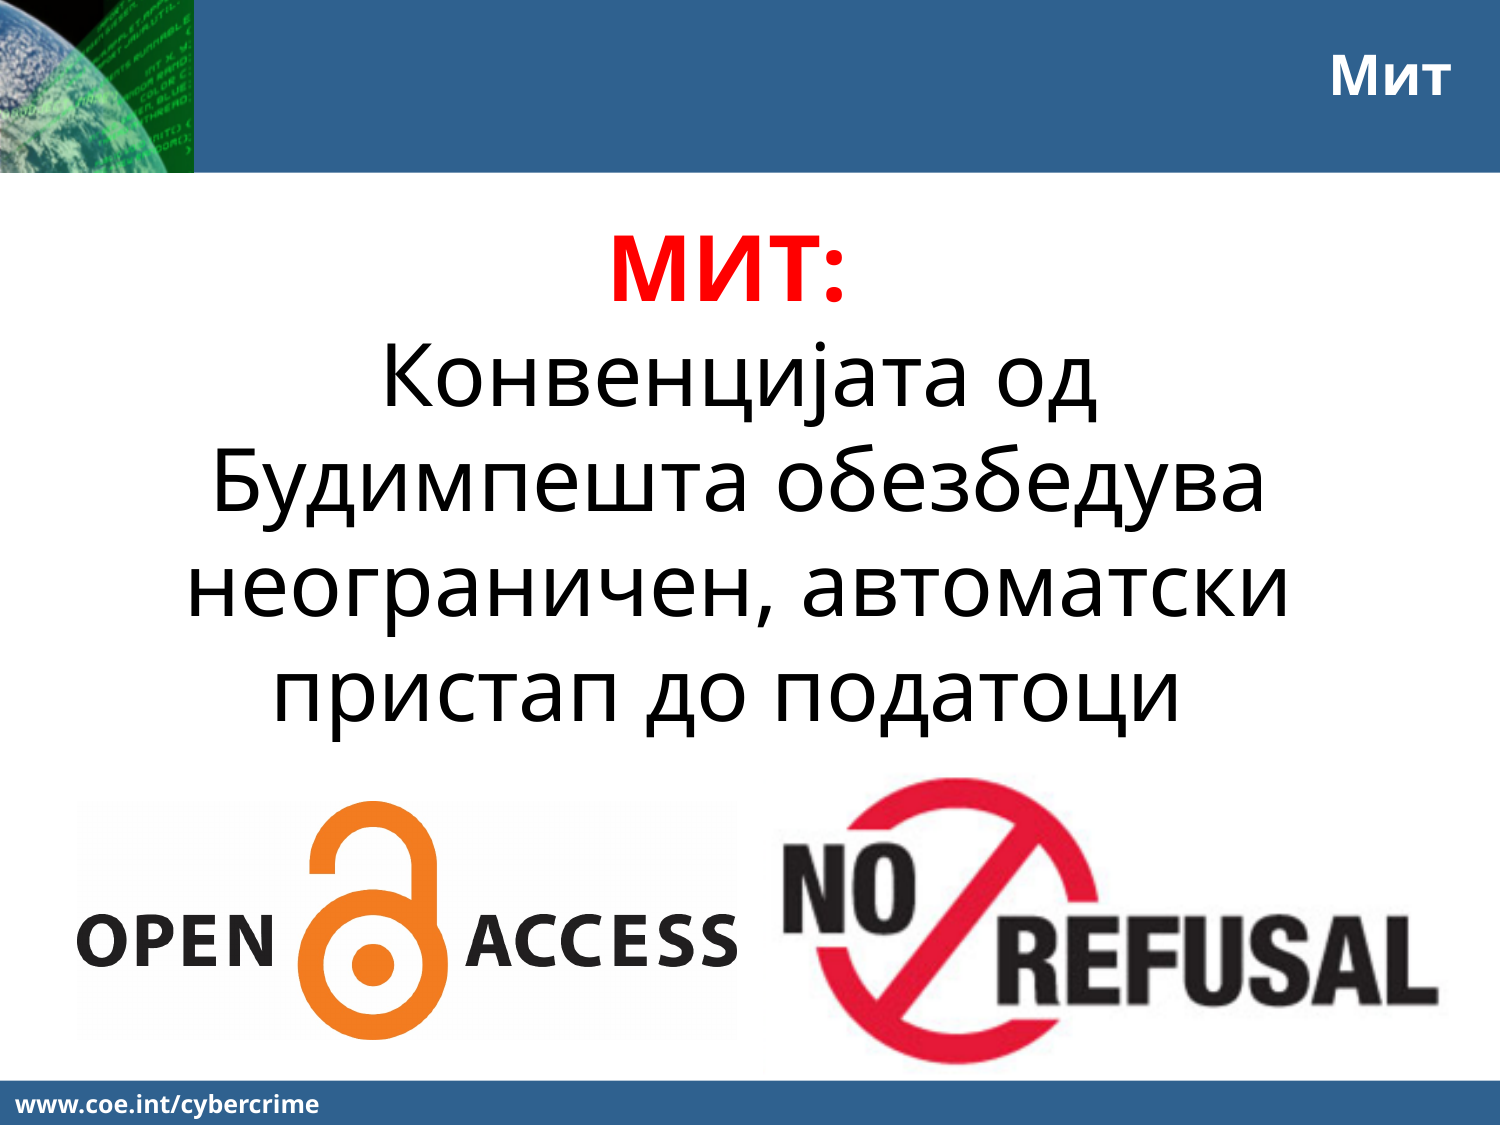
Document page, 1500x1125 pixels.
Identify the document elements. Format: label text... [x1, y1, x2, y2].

picture [0, 0, 194, 173]
text_box [197, 0, 1500, 175]
text_box www.coe.int/cybercrime [0, 1079, 1500, 1125]
picture [763, 769, 1491, 1077]
text_box Мит [230, 31, 1483, 114]
picture [77, 801, 737, 1040]
text_box МИТ: Конвенцијата од Будимпешта обезбедува неограничен, автоматски пристап до податоци [118, 202, 1360, 747]
